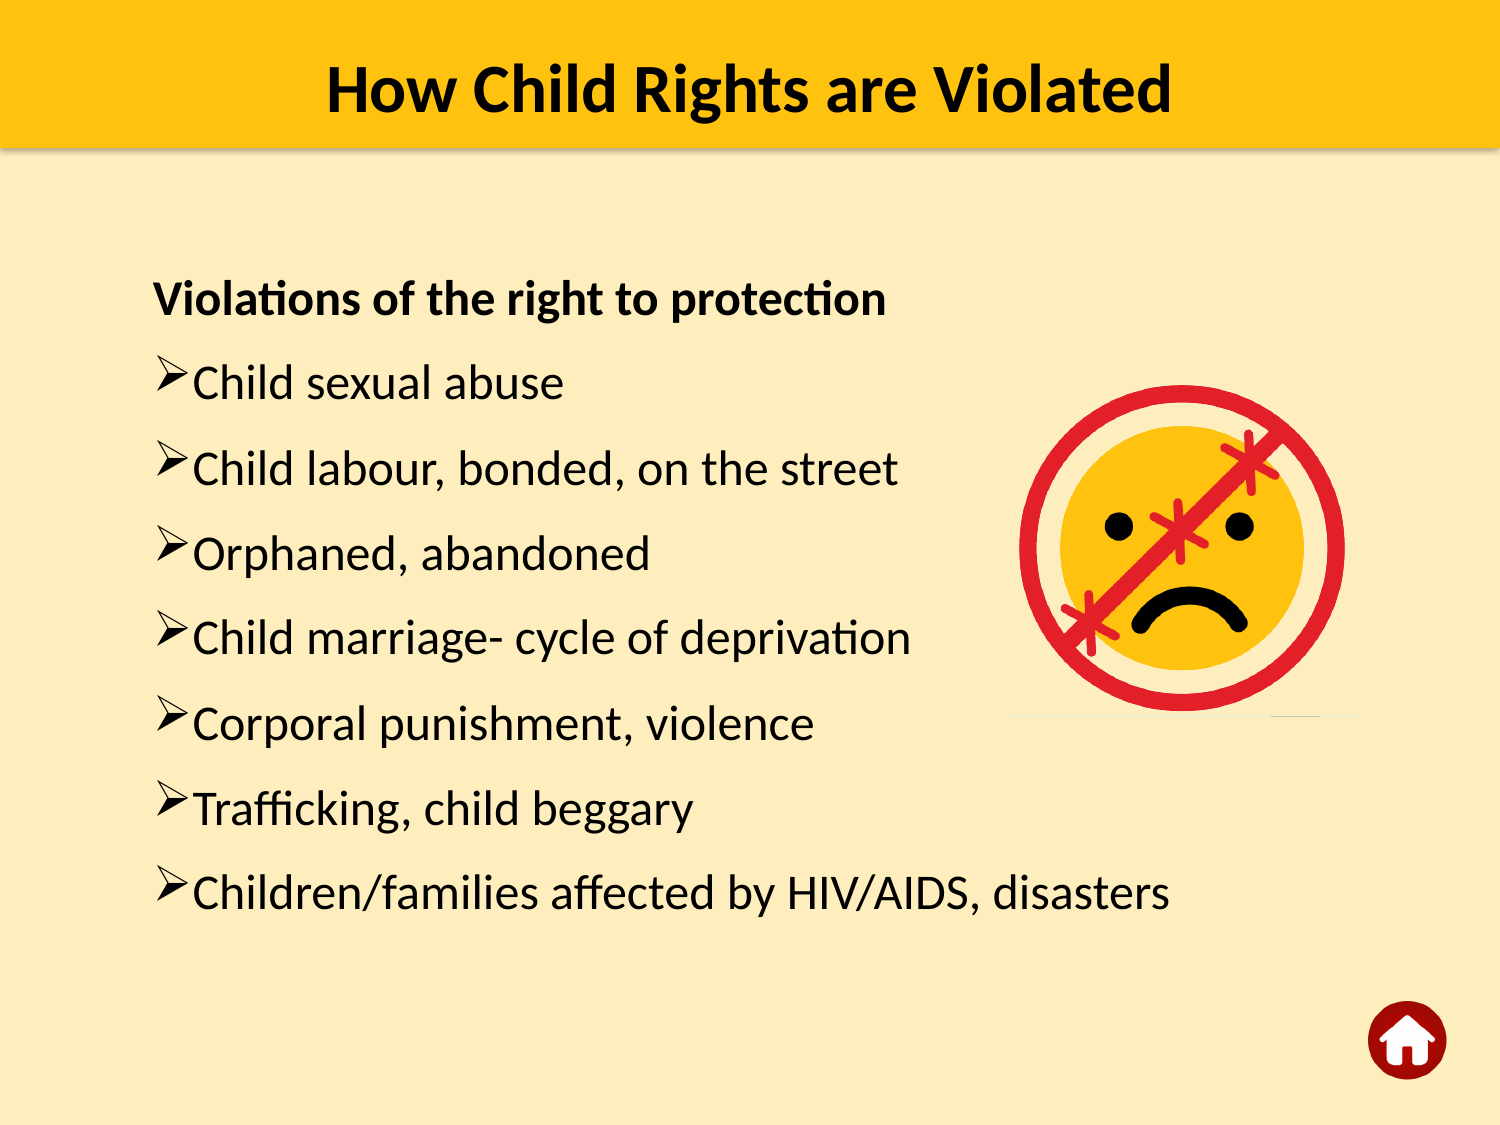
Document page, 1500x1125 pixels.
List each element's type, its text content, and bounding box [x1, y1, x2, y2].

picture [1359, 992, 1455, 1088]
list Violations of the right to protection Child sexual abuse Child labour, bonded, on the street Orphaned, abandoned Child marriage- cycle of deprivation Corporal punishment, violence Trafficking, child beggary Children/families affected by HIV/AIDS, disasters [138, 257, 1348, 946]
picture [1006, 381, 1365, 717]
title How Child Rights are Violated [0, 35, 1500, 134]
